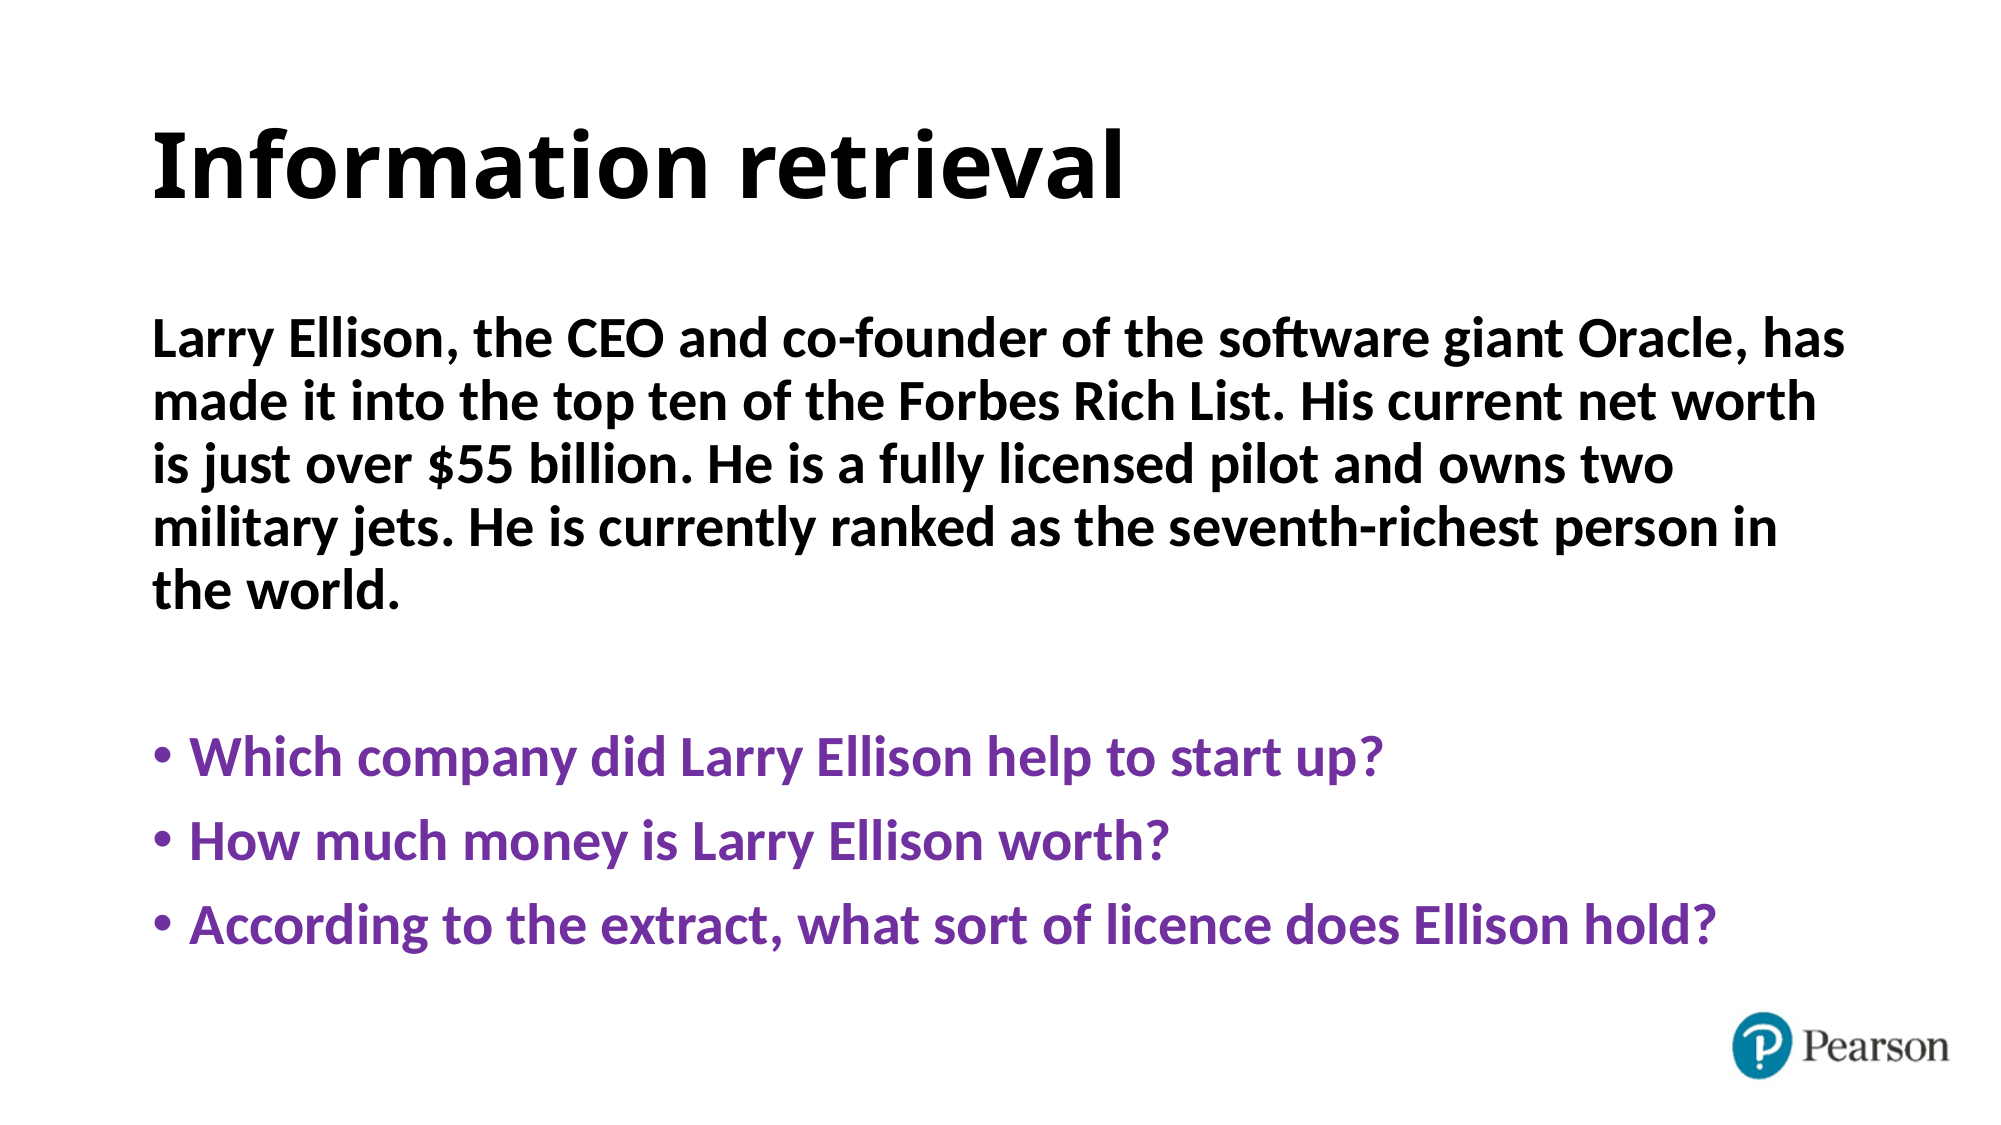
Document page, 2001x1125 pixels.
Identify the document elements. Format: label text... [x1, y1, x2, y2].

title Information retrieval [137, 59, 1863, 278]
picture [1722, 997, 1960, 1090]
list Larry Ellison, the CEO and co-founder of the software giant Oracle, has made it into the top ten of the Forbes Rich List. His current net worth is just over $55 billion. He is a fully licensed pilot and owns two military jets. He is currently ranked as the seventh-richest person in the world. Which company did Larry Ellison help to start up? How much money is Larry Ellison worth? According to the extract, what sort of licence does Ellison hold? [137, 299, 1863, 1014]
